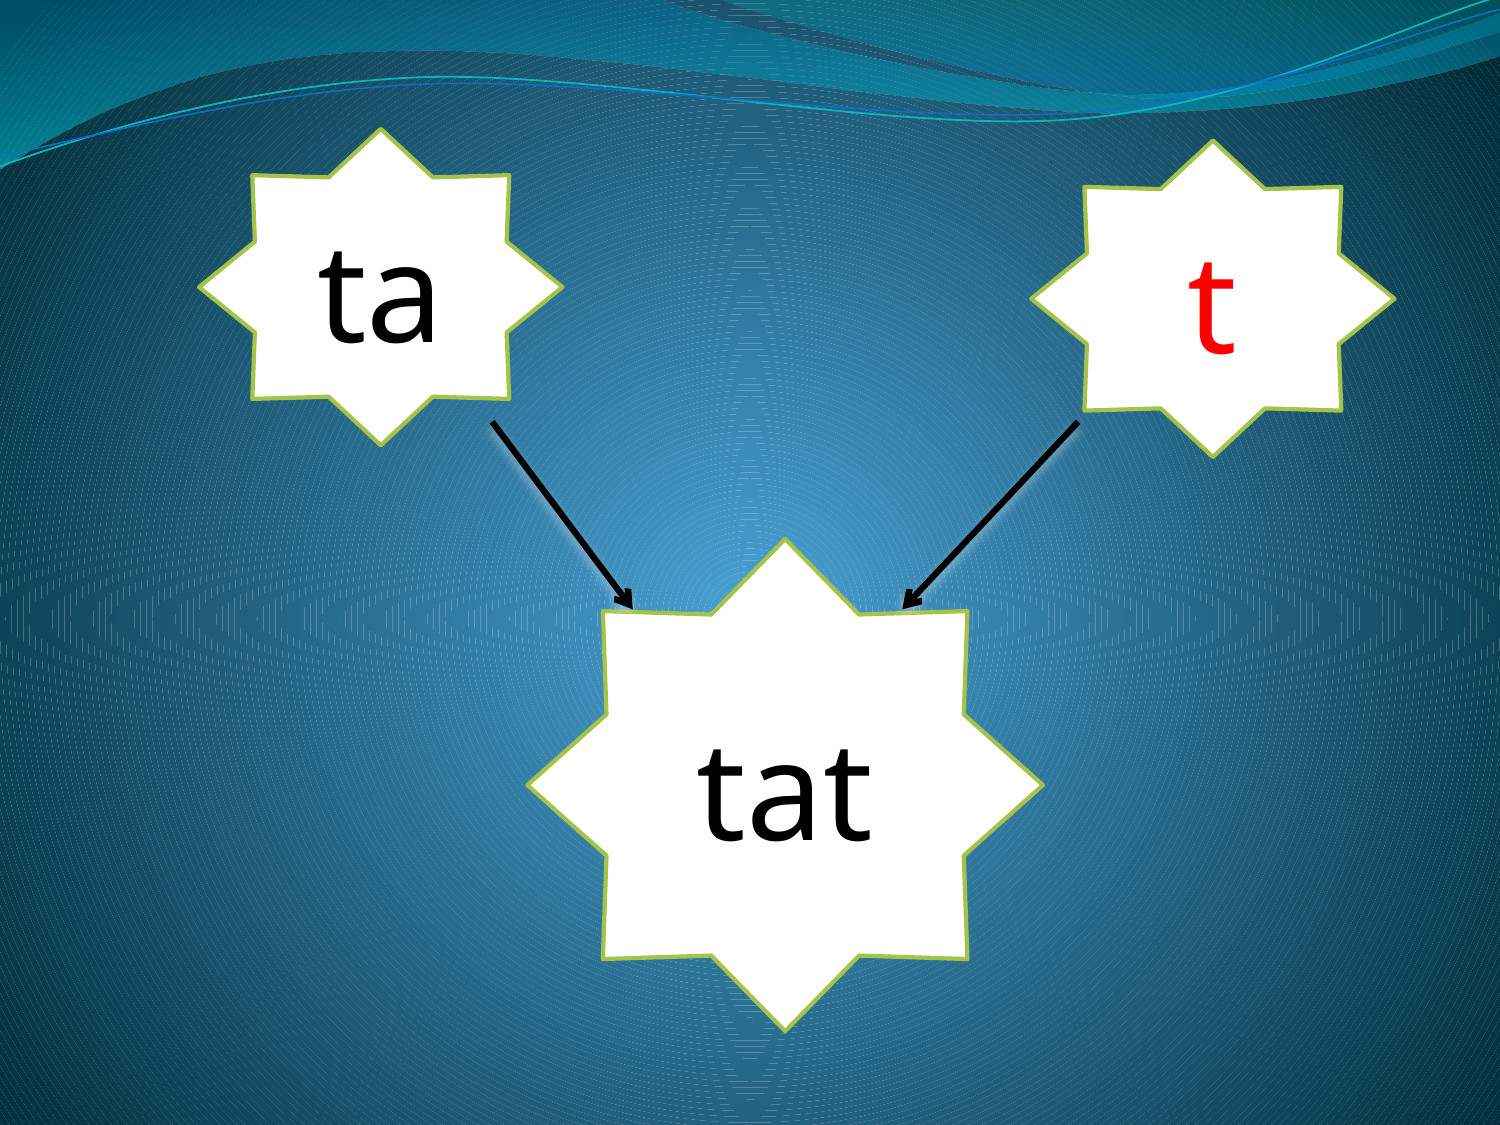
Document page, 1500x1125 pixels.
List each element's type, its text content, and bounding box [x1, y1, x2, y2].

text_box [896, 427, 1085, 604]
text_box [468, 445, 657, 587]
text_box te [893, 611, 970, 618]
text_box tat [525, 536, 1046, 1034]
text_box t [1029, 139, 1397, 459]
text_box te [610, 609, 636, 617]
text_box ta [197, 127, 565, 447]
